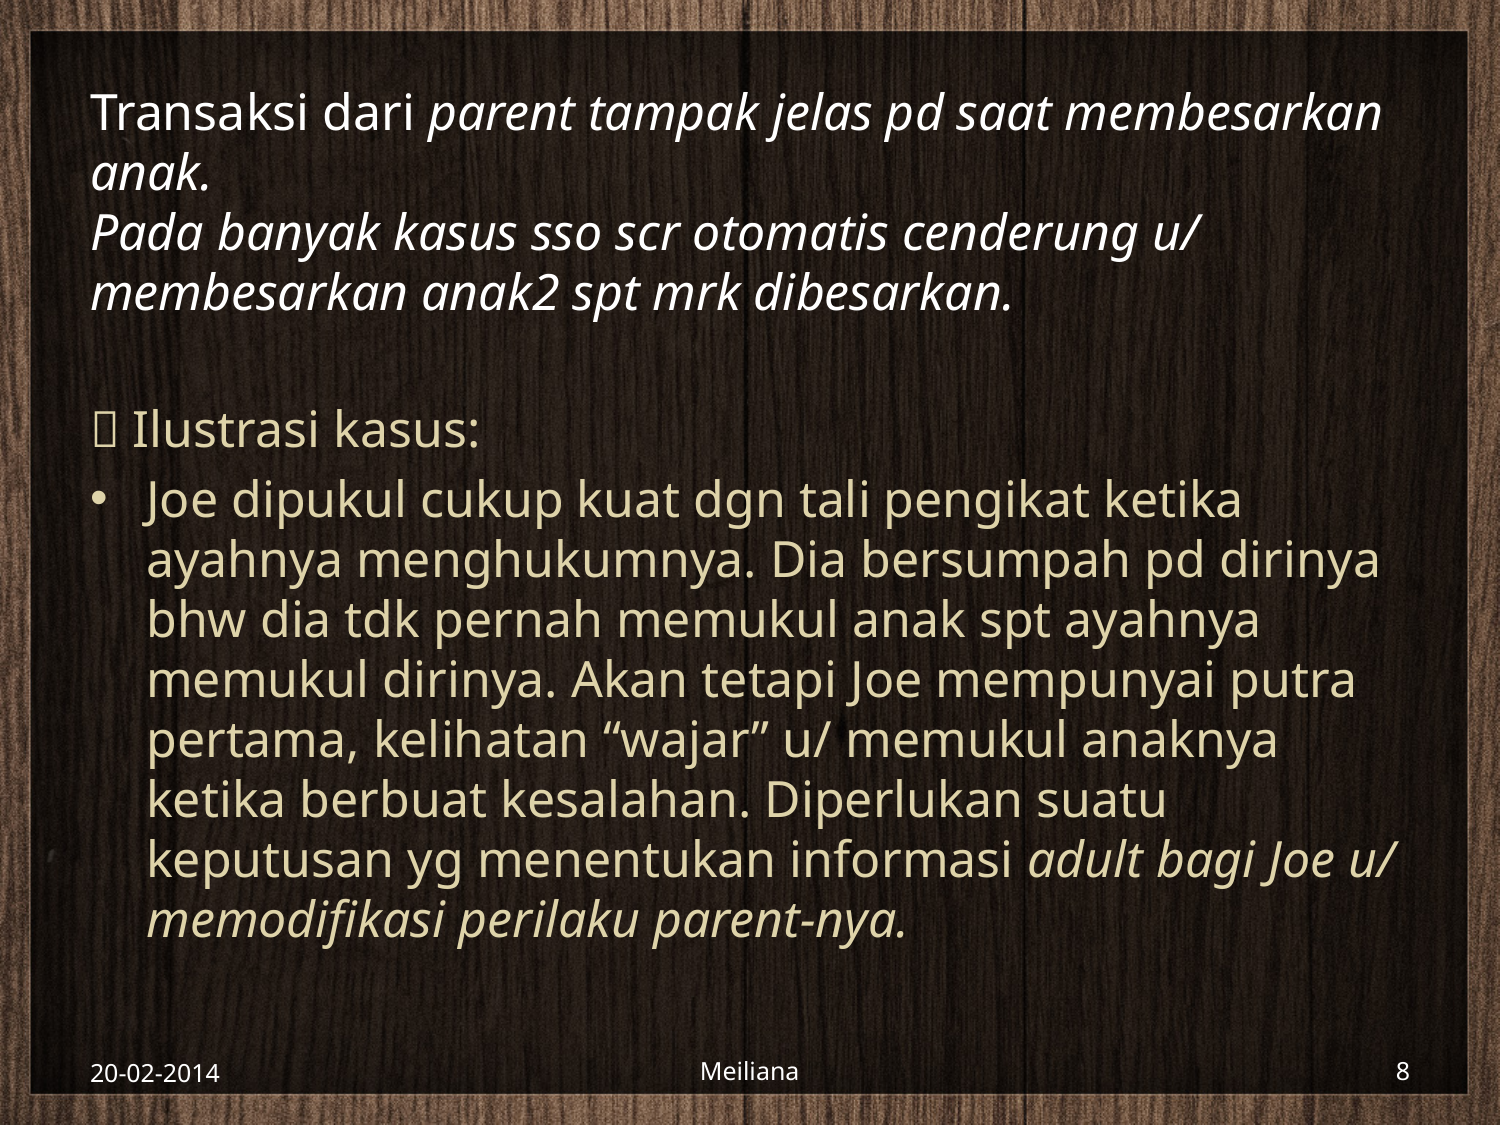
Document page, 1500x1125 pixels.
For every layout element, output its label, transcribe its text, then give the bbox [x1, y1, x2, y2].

footer Meiliana [512, 1042, 988, 1103]
title Transaksi dari parent tampak jelas pd saat membesarkan anak. Pada banyak kasus sso scr otomatis cenderung u/ membesarkan anak2 spt mrk dibesarkan. [75, 45, 1425, 356]
list  Ilustrasi kasus: Joe dipukul cukup kuat dgn tali pengikat ketika ayahnya menghukumnya. Dia bersumpah pd dirinya bhw dia tdk pernah memukul anak spt ayahnya memukul dirinya. Akan tetapi Joe mempunyai putra pertama, kelihatan “wajar” u/ memukul anaknya ketika berbuat kesalahan. Diperlukan suatu keputusan yg menentukan informasi adult bagi Joe u/ memodifikasi perilaku parent-nya. [75, 389, 1425, 1005]
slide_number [75, 1042, 425, 1103]
slide_number 8 [1074, 1042, 1425, 1103]
picture [0, 0, 1500, 1125]
